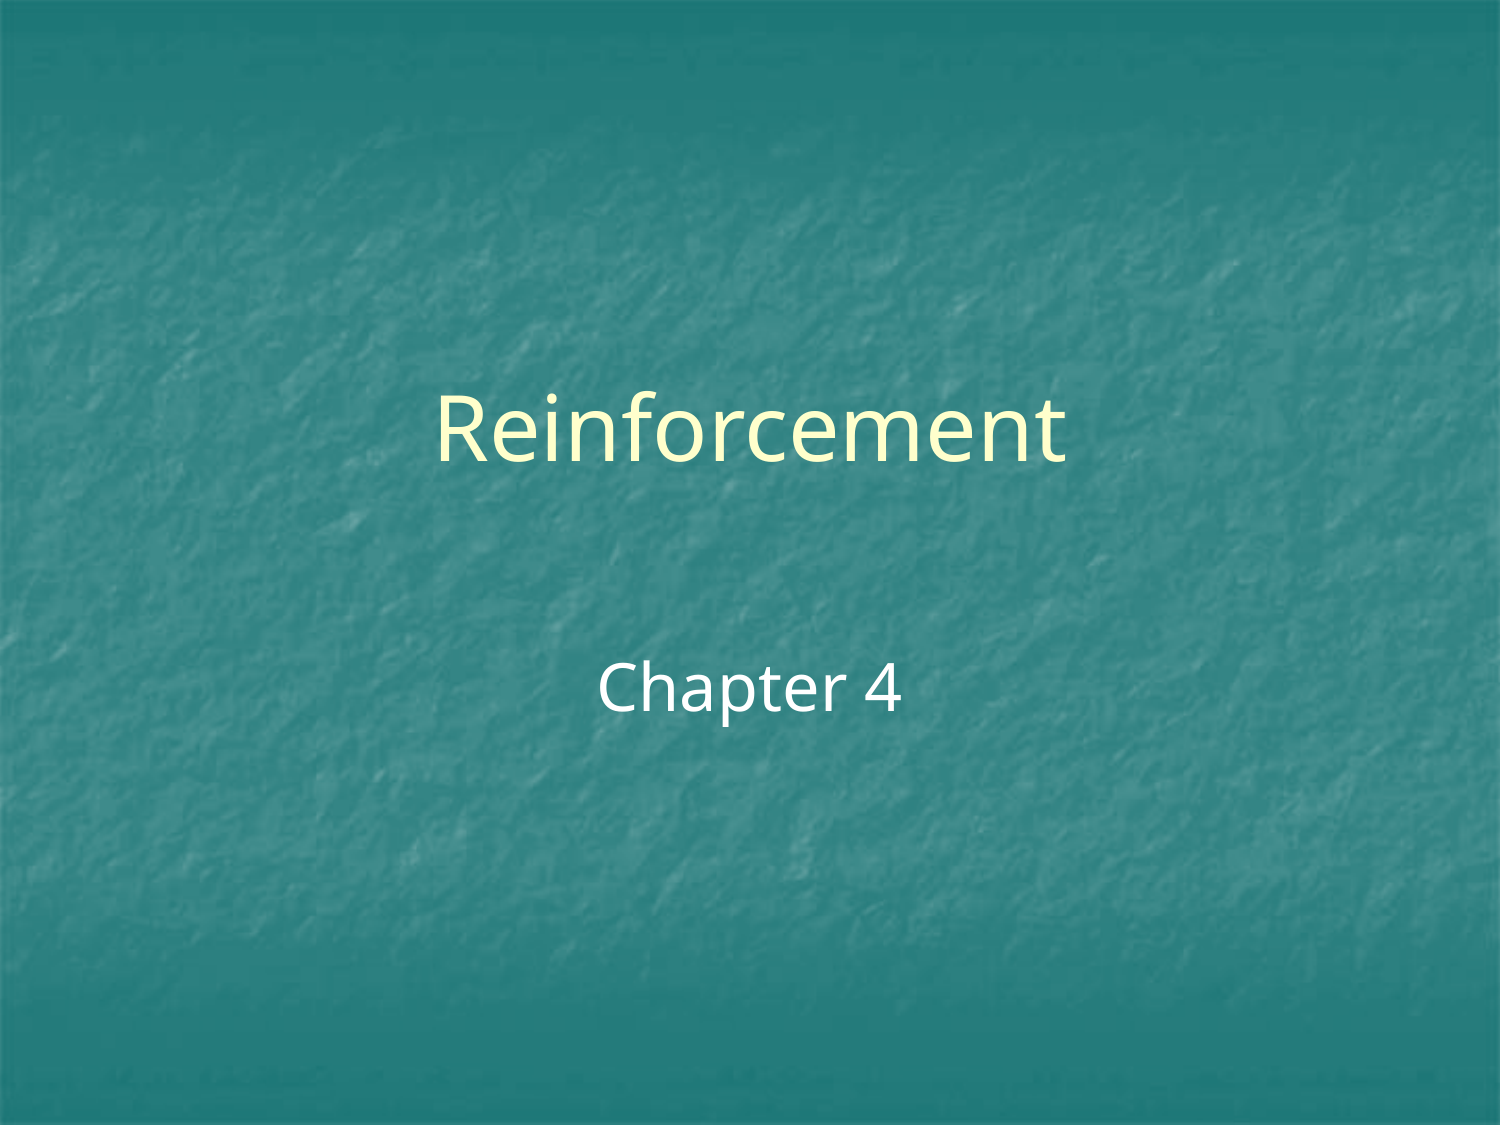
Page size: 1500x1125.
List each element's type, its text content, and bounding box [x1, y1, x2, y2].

subtitle Chapter 4 [224, 637, 1276, 926]
title Reinforcement [112, 274, 1388, 576]
